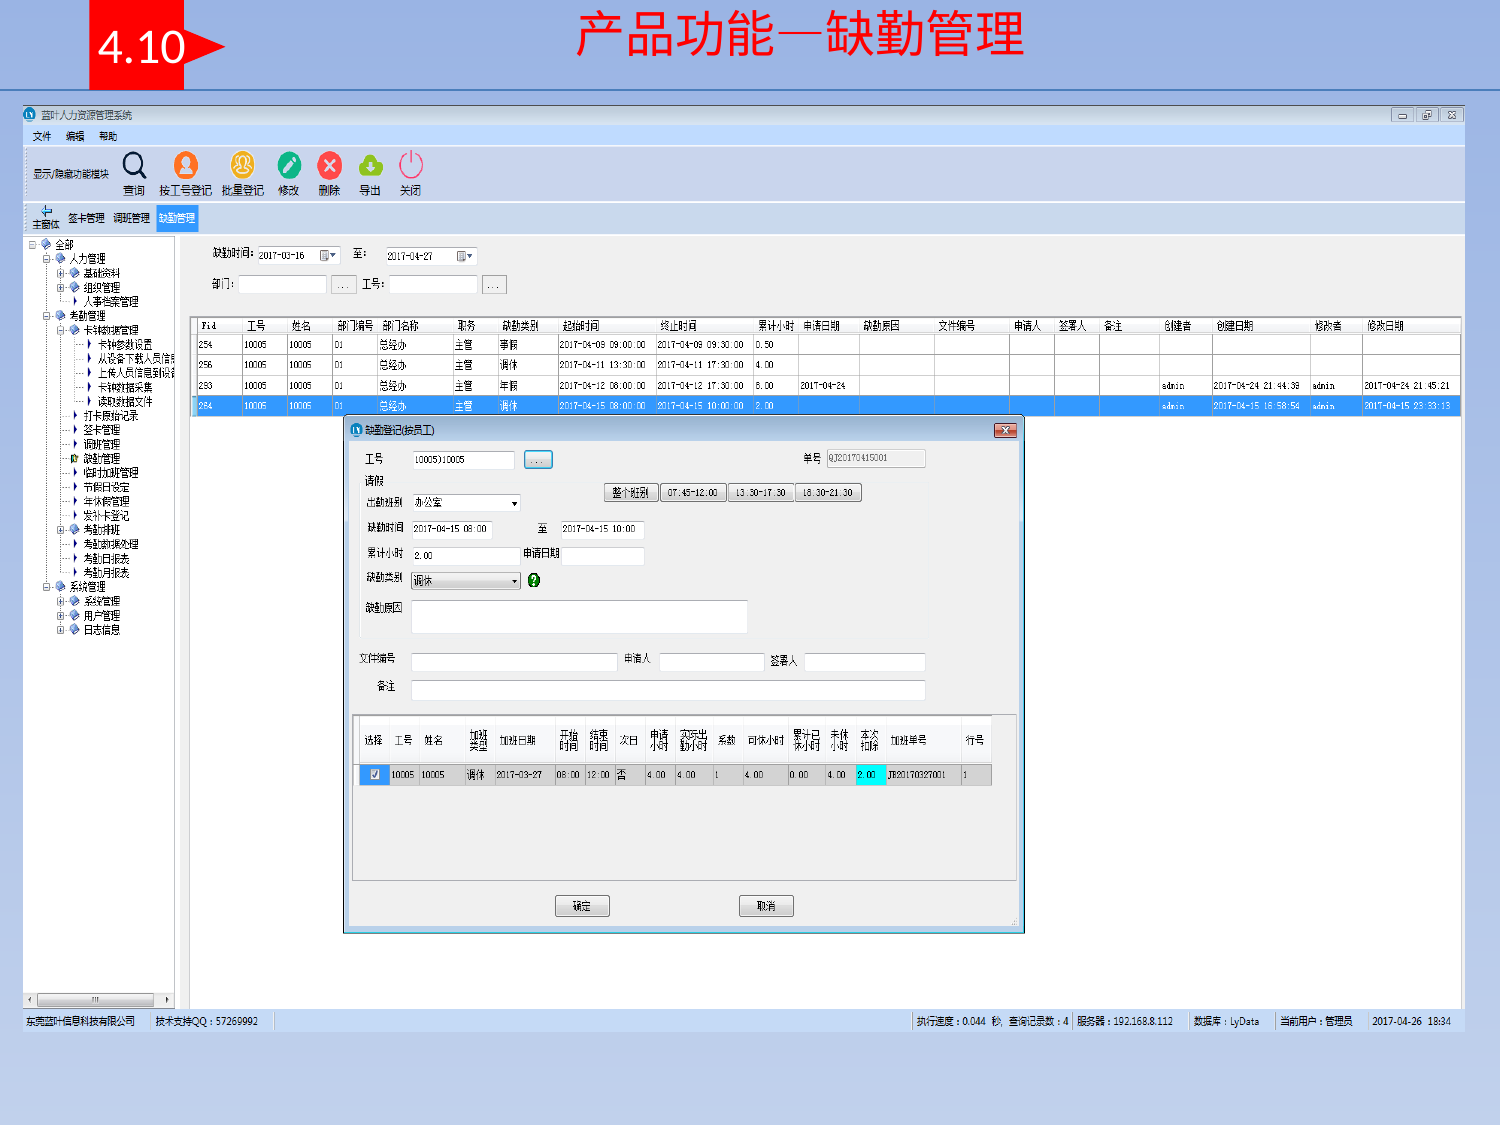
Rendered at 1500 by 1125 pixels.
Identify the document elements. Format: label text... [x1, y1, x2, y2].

picture [23, 105, 1466, 1032]
text_box 产品功能—缺勤管理 [561, 0, 1081, 71]
text_box [201, 34, 228, 60]
text_box [87, 81, 186, 89]
text_box 4.10 [82, 6, 201, 81]
text_box [87, 0, 186, 6]
